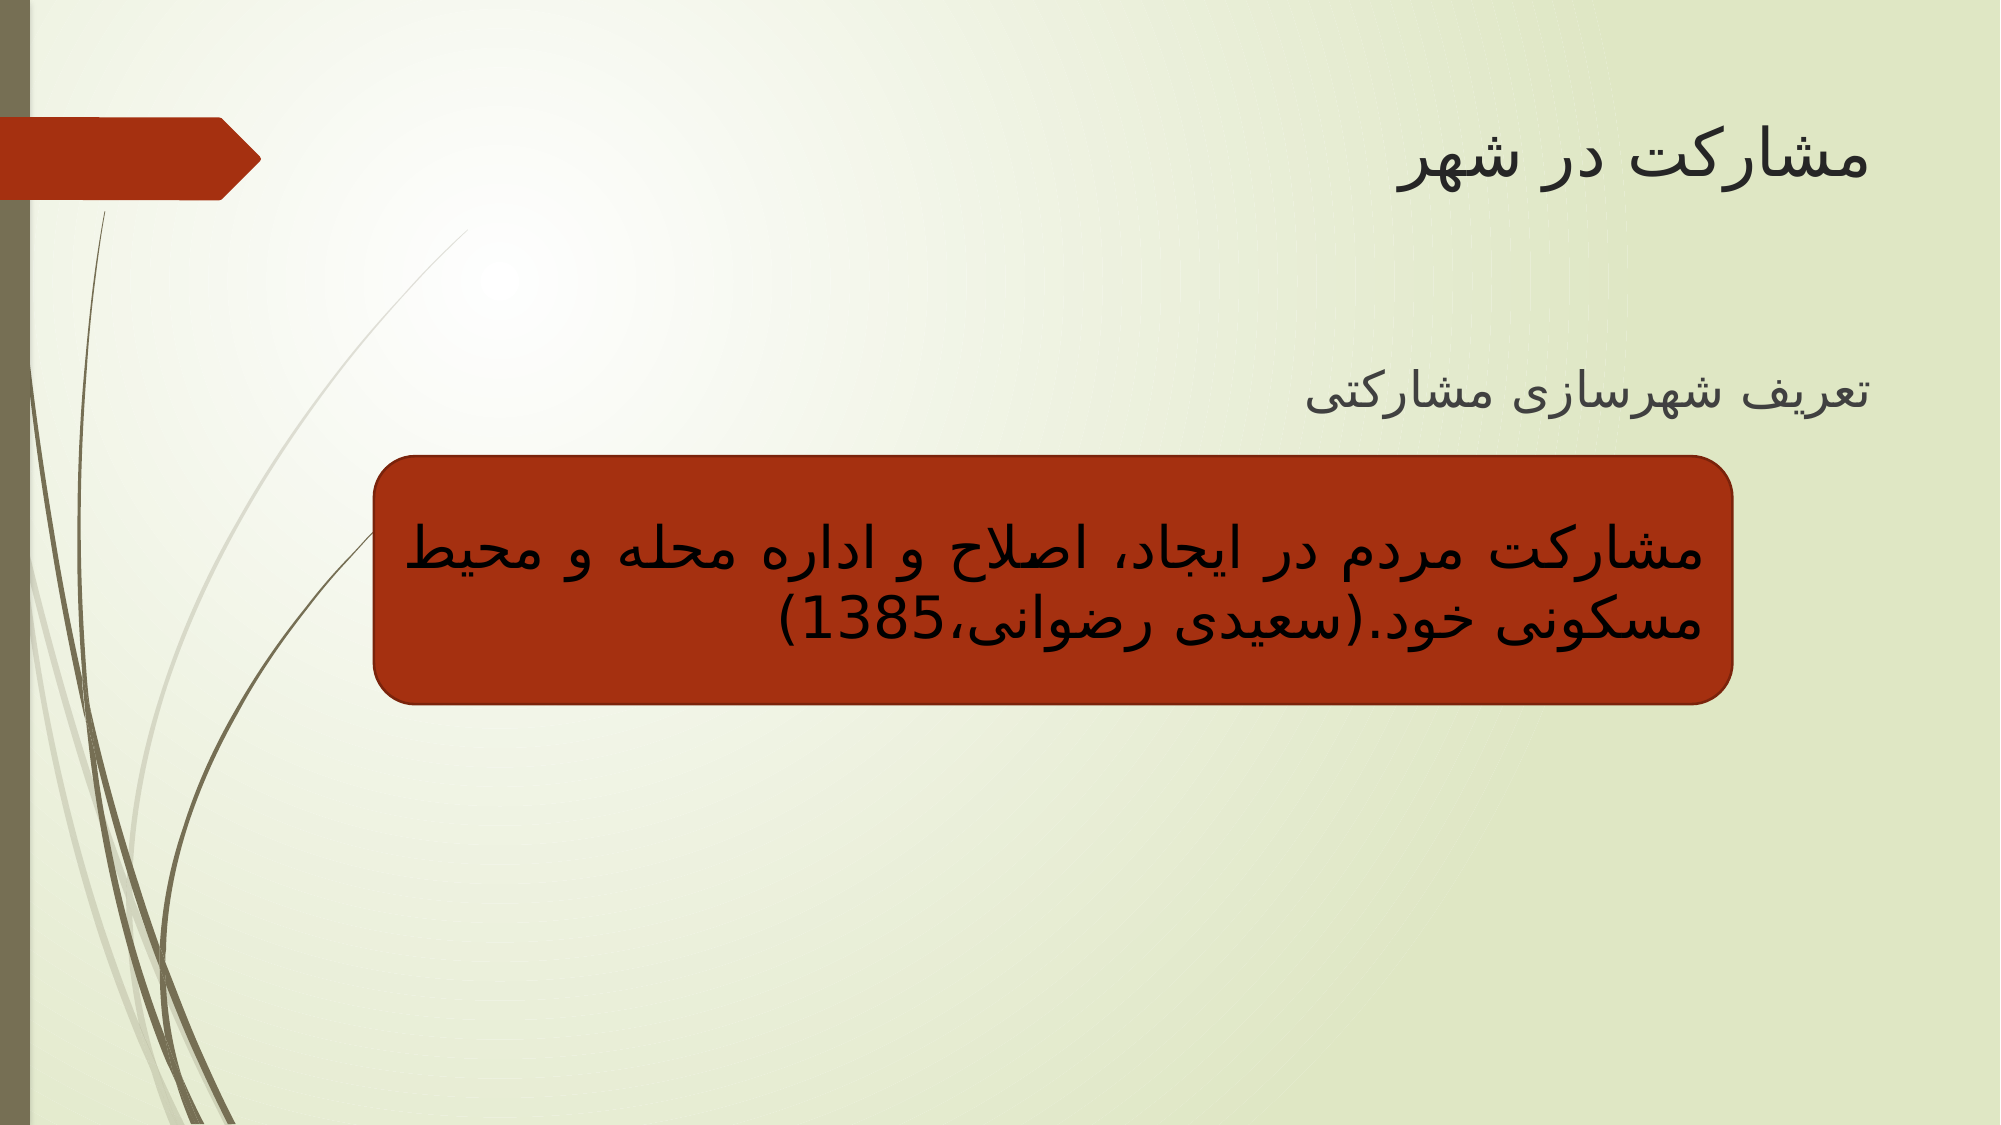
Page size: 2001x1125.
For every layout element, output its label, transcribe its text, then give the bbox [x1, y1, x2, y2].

list تعریف شهرسازی مشارکتی [424, 350, 1888, 970]
text_box مشارکت مردم در ایجاد، اصلاح و اداره محله و محیط مسکونی خود.(سعیدی رضوانی،1385) [372, 454, 1734, 706]
title مشارکت در شهر [425, 102, 1888, 313]
